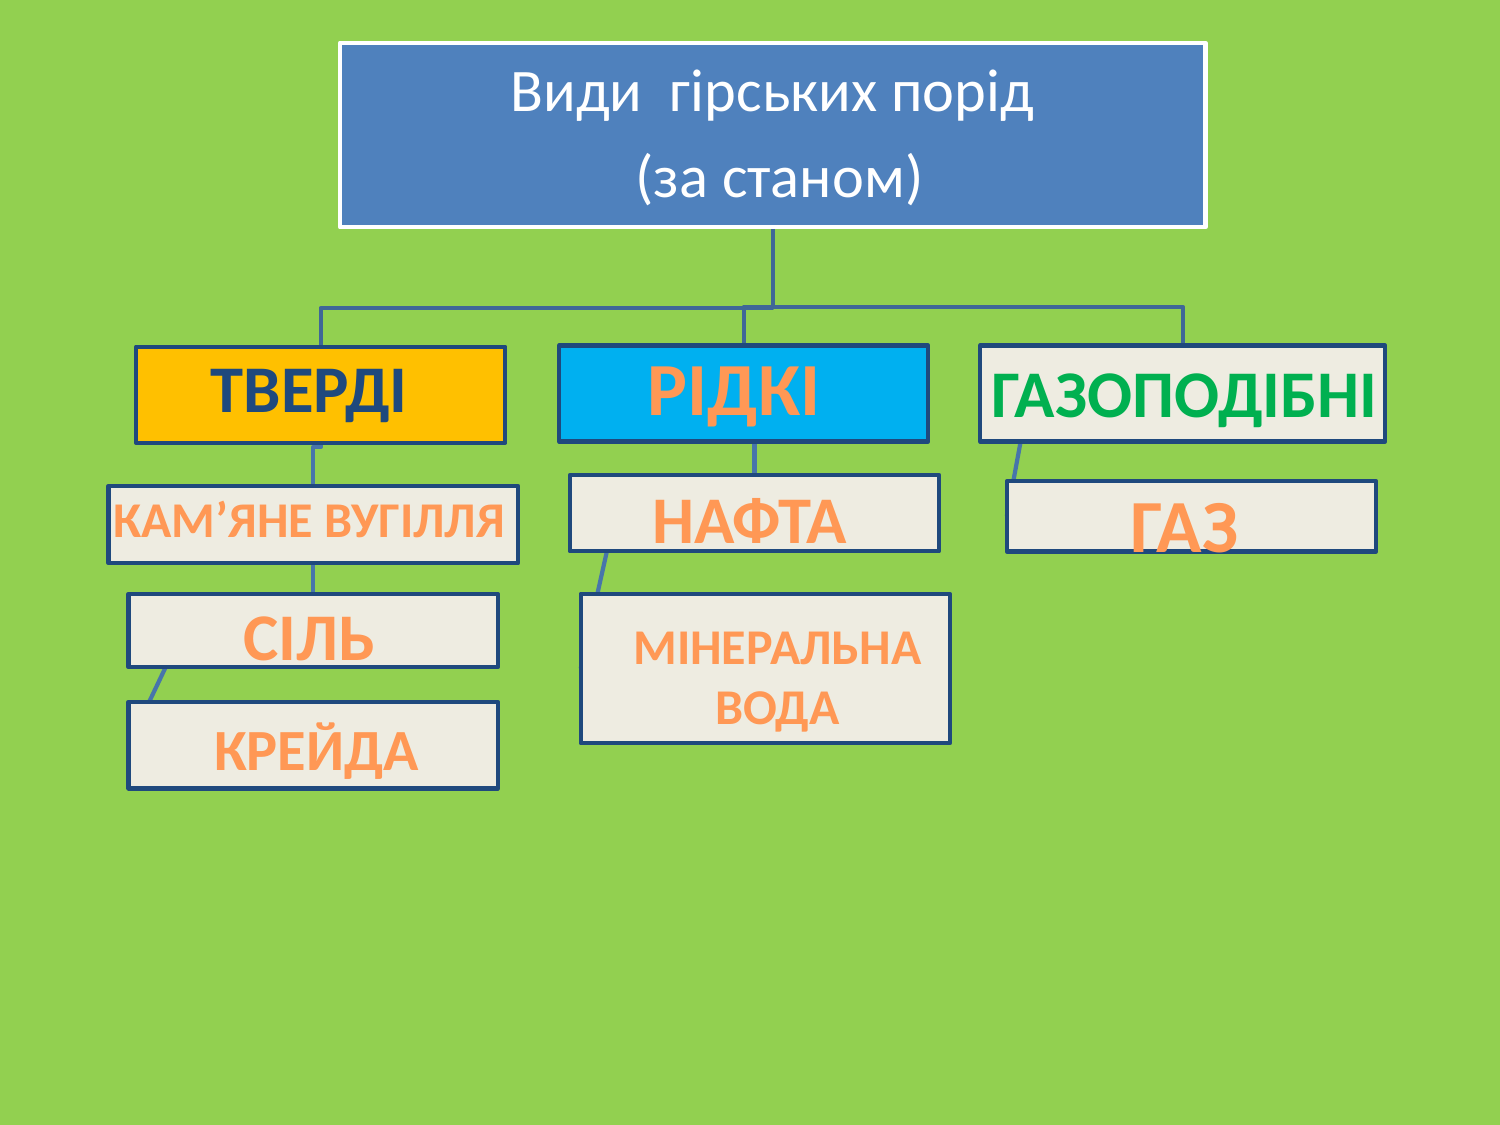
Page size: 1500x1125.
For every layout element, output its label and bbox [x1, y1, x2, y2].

text_box [64, 42, 1471, 1059]
